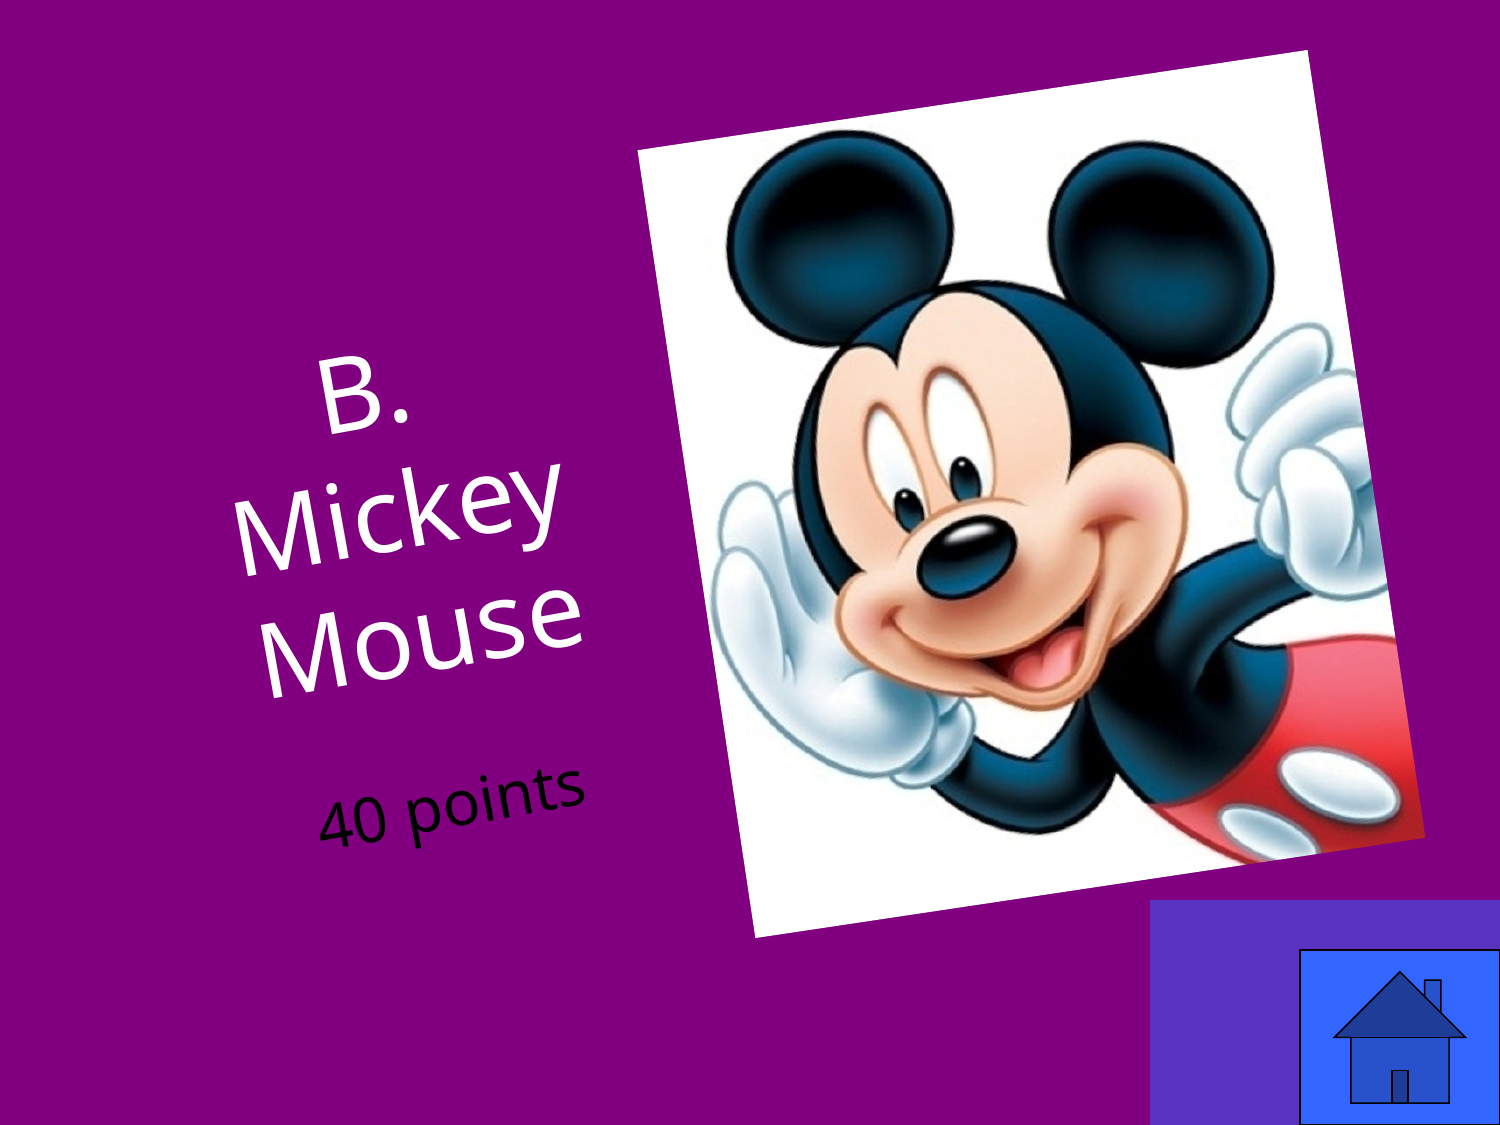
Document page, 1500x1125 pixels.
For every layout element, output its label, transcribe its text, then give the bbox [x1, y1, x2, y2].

text_box [1299, 950, 1500, 1125]
text_box B. Mickey Mouse 40 points [0, 262, 687, 913]
picture [637, 49, 1426, 939]
text_box [1149, 899, 1500, 1125]
